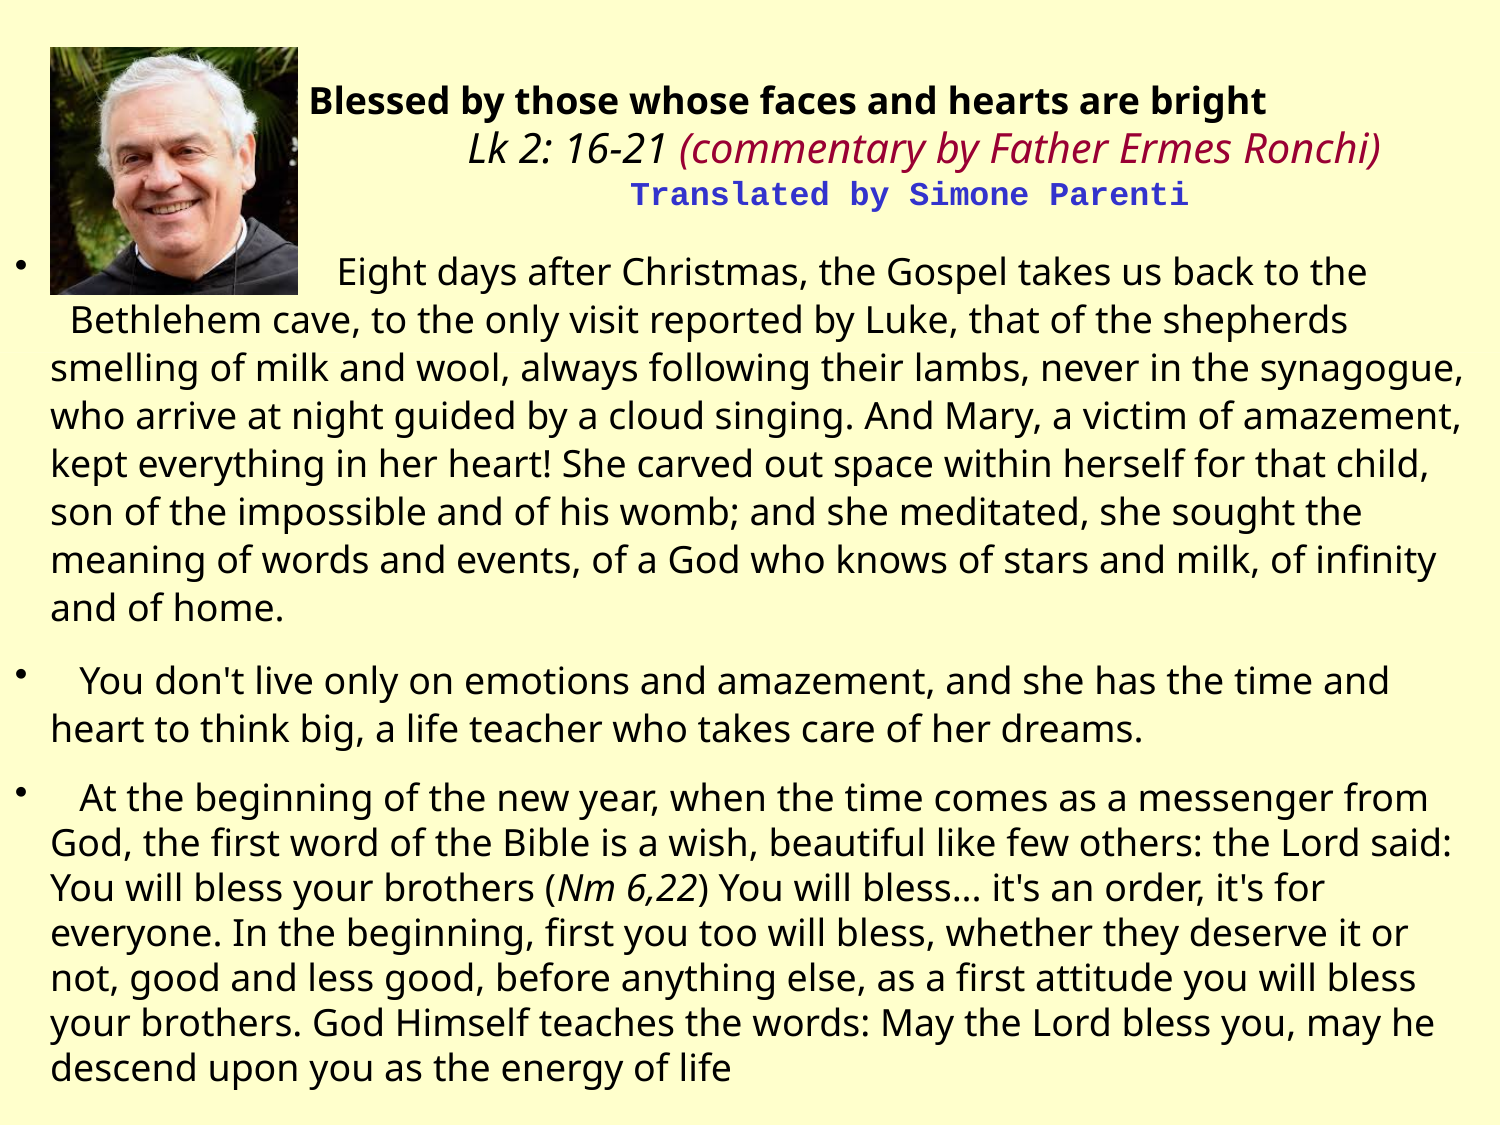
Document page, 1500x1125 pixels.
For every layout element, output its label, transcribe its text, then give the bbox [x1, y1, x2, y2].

picture [50, 47, 298, 295]
text_box Blessed by those whose faces and hearts are bright Lk 2: 16-21 (commentary by Father Ermes Ronchi) Translated by Simone Parenti [298, 69, 1500, 220]
text_box Eight days after Christmas, the Gospel takes us back to the Bethlehem cave, to the only visit reported by Luke, that of the shepherds smelling of milk and wool, always following their lambs, never in the synagogue, who arrive at night guided by a cloud singing. And Mary, a victim of amazement, kept everything in her heart! She carved out space within herself for that child, son of the impossible and of his womb; and she meditated, she sought the meaning of words and events, of a God who knows of stars and milk, of infinity and of home. You don't live only on emotions and amazement, and she has the time and heart to think big, a life teacher who takes care of her dreams. At the beginning of the new year, when the time comes as a messenger from God, the first word of the Bible is a wish, beautiful like few others: the Lord said: You will bless your brothers (Nm 6,22) You will bless... it's an order, it's for everyone. In the beginning, first you too will bless, whether they deserve it or not, good and less good, before anything else, as a first attitude you will bless your brothers. God Himself teaches the words: May the Lord bless you, may he descend upon you as the energy of life [0, 236, 1500, 1097]
